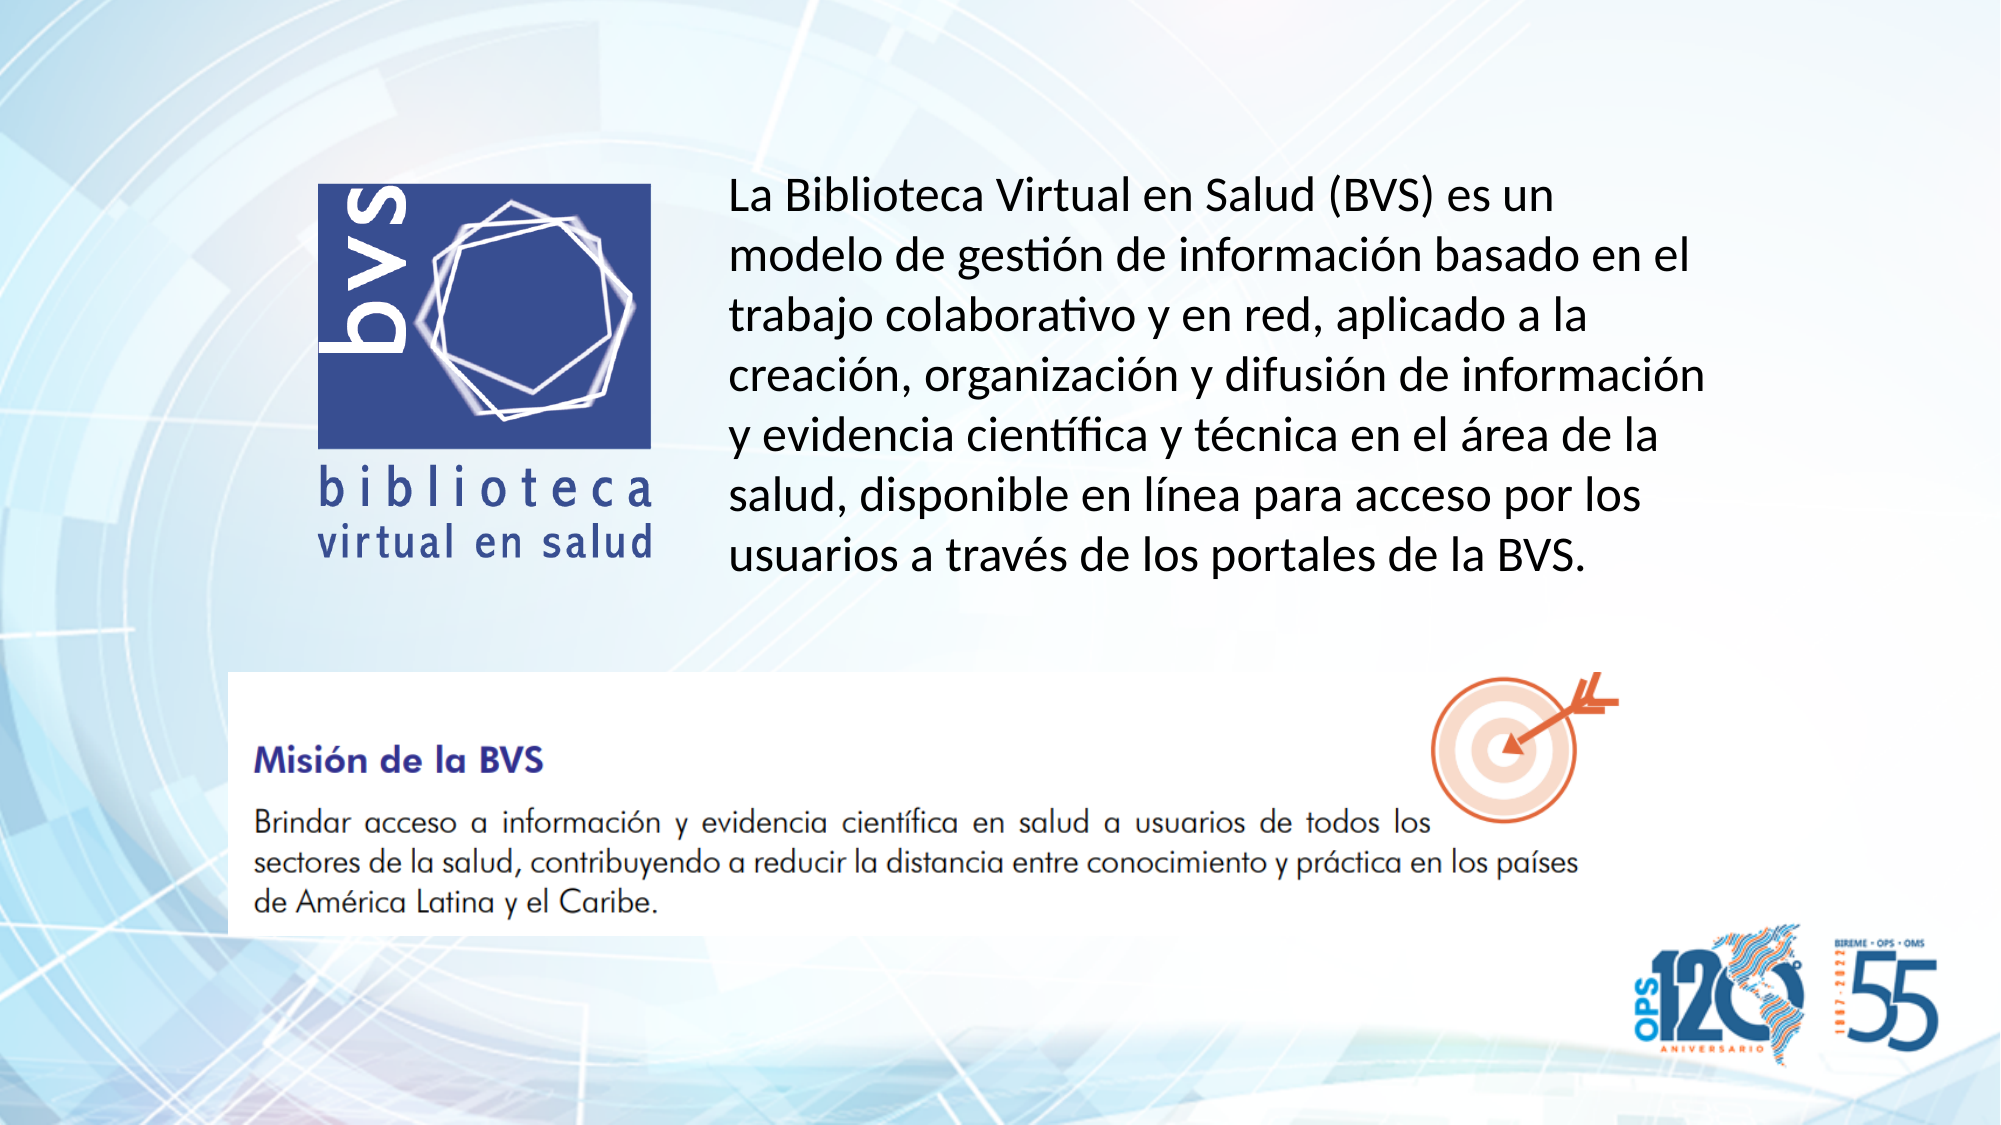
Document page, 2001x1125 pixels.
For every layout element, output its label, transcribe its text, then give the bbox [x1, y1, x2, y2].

text_box La Biblioteca Virtual en Salud (BVS) es un modelo de gestión de información basado en el trabajo colaborativo y en red, aplicado a la creación, organización y difusión de información y evidencia científica y técnica en el área de la salud, disponible en línea para acceso por los usuarios a través de los portales de la BVS. [713, 153, 1725, 589]
picture [0, 0, 2001, 1125]
